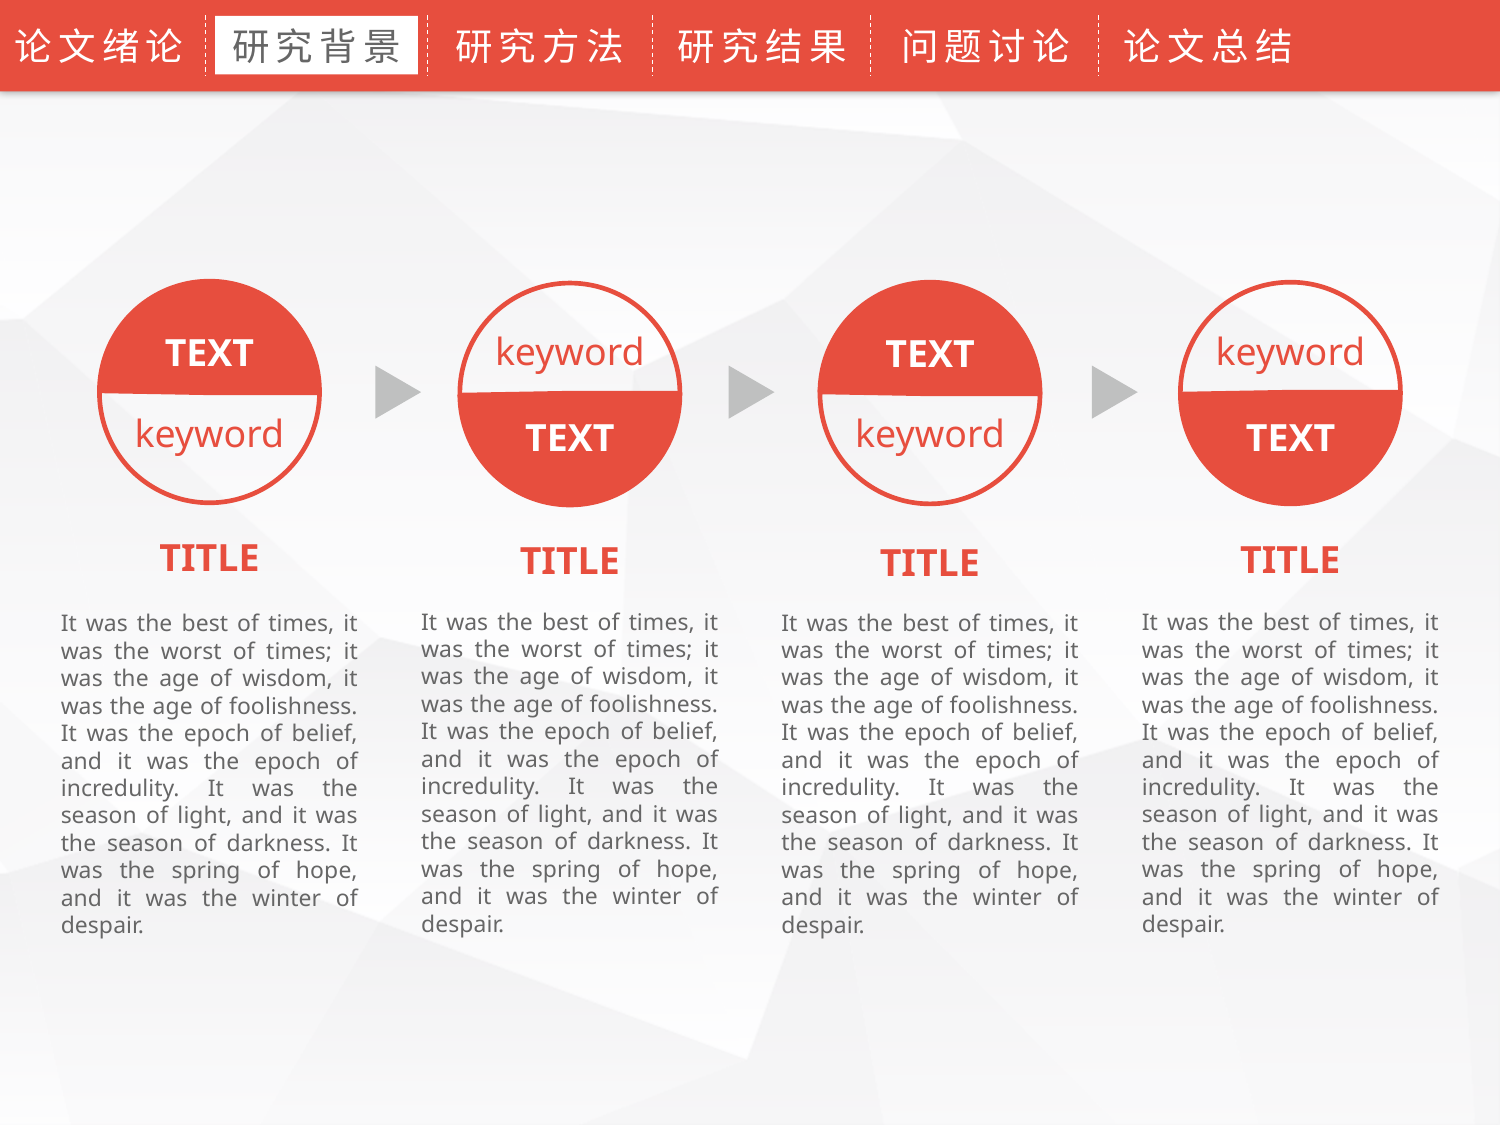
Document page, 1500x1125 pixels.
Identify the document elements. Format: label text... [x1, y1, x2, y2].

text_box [1040, 365, 1138, 419]
picture [0, 92, 1500, 1125]
text_box 研究结果 [663, 15, 870, 76]
text_box TITLE [860, 531, 1000, 591]
text_box TITLE [139, 527, 280, 587]
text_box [819, 282, 1040, 504]
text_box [1180, 282, 1401, 504]
text_box 论文绪论 [206, 15, 211, 76]
text_box It was the best of times, it was the worst of times; it was the age of wisdom, it was the age of foolishness. It was the epoch of belief, and it was the epoch of incredulity. It was the season of light, and it was the season of darkness. It was the spring of hope, and it was the winter of despair. [46, 601, 373, 946]
text_box It was the best of times, it was the worst of times; it was the age of wisdom, it was the age of foolishness. It was the epoch of belief, and it was the epoch of incredulity. It was the season of light, and it was the season of darkness. It was the spring of hope, and it was the winter of despair. [1127, 600, 1454, 945]
text_box It was the best of times, it was the worst of times; it was the age of wisdom, it was the age of foolishness. It was the epoch of belief, and it was the epoch of incredulity. It was the season of light, and it was the season of darkness. It was the spring of hope, and it was the winter of despair. [406, 599, 734, 944]
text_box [375, 365, 459, 419]
text_box 论文总结 [1109, 15, 1322, 76]
text_box [0, 0, 1500, 92]
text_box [680, 365, 819, 419]
text_box 问题讨论 [886, 15, 1098, 76]
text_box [459, 283, 680, 505]
text_box 论文绪论 [0, 15, 205, 76]
text_box 研究背景 [213, 15, 420, 76]
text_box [99, 281, 320, 503]
text_box 研究结果 [871, 15, 876, 76]
text_box It was the best of times, it was the worst of times; it was the age of wisdom, it was the age of foolishness. It was the epoch of belief, and it was the epoch of incredulity. It was the season of light, and it was the season of darkness. It was the spring of hope, and it was the winter of despair. [766, 600, 1094, 945]
text_box TITLE [499, 529, 640, 590]
text_box 研究方法 [440, 15, 652, 76]
text_box TITLE [1220, 529, 1361, 589]
